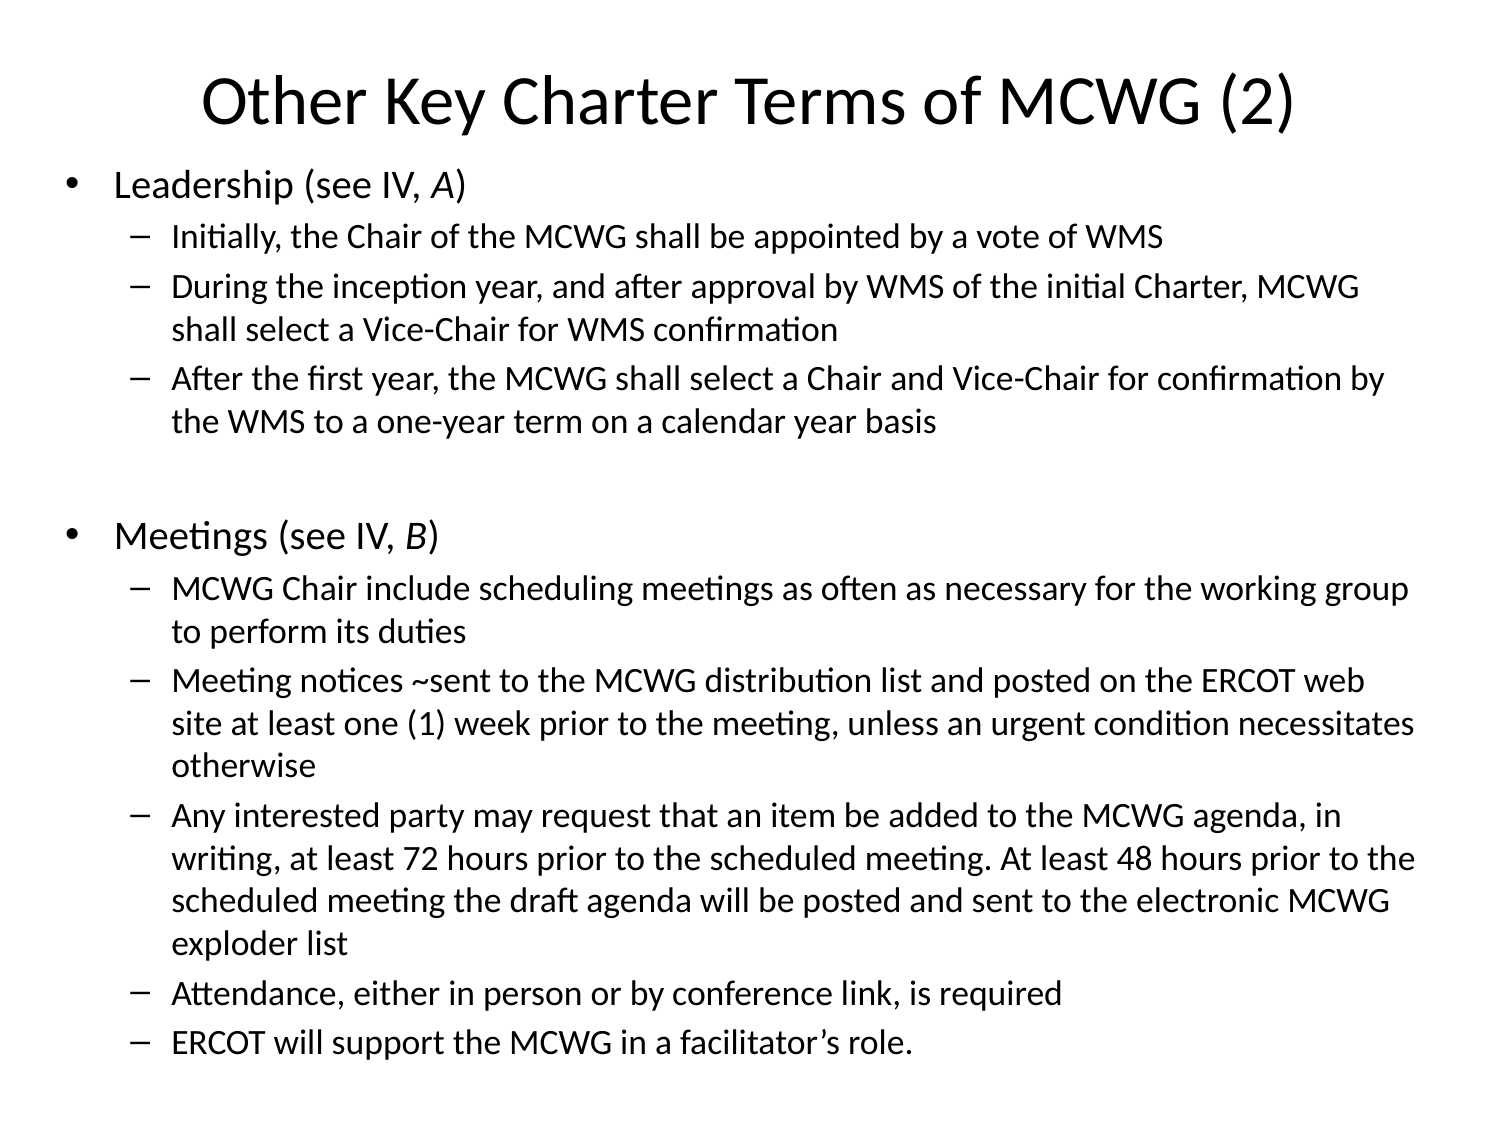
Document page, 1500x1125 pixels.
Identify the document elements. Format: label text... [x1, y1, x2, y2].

list Leadership (see IV, A) Initially, the Chair of the MCWG shall be appointed by a vote of WMS During the inception year, and after approval by WMS of the initial Charter, MCWG shall select a Vice-Chair for WMS confirmation After the first year, the MCWG shall select a Chair and Vice-Chair for confirmation by the WMS to a one-year term on a calendar year basis Meetings (see IV, B) MCWG Chair include scheduling meetings as often as necessary for the working group to perform its duties Meeting notices ~sent to the MCWG distribution list and posted on the ERCOT web site at least one (1) week prior to the meeting, unless an urgent condition necessitates otherwise Any interested party may request that an item be added to the MCWG agenda, in writing, at least 72 hours prior to the scheduled meeting. At least 48 hours prior to the scheduled meeting the draft agenda will be posted and sent to the electronic MCWG exploder list Attendance, either in person or by conference link, is required ERCOT will support the MCWG in a facilitator’s role. [49, 149, 1438, 1076]
title Other Key Charter Terms of MCWG (2) [74, 44, 1426, 149]
